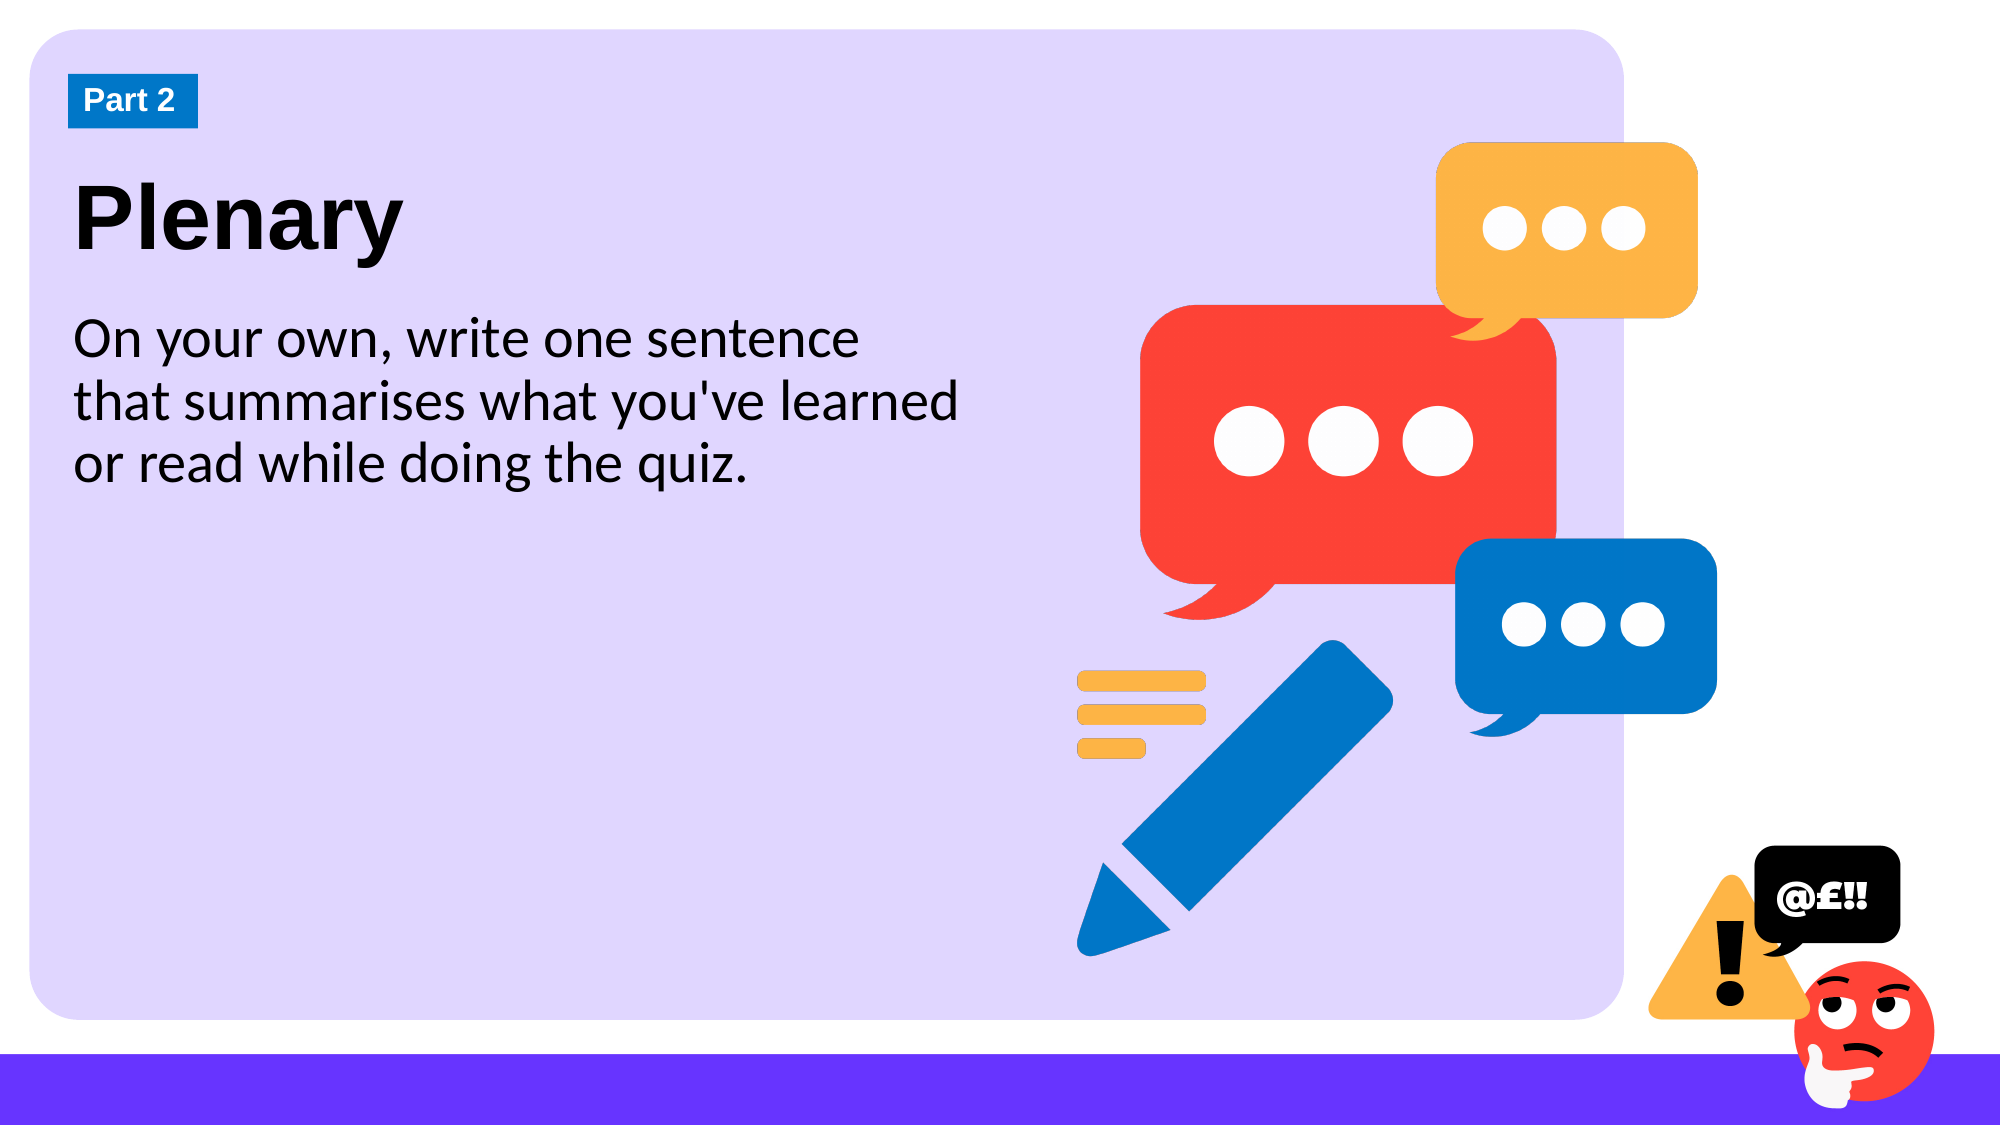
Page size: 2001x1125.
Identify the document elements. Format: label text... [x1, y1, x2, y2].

text_box Plenary [59, 59, 1857, 278]
text_box [28, 28, 1625, 1021]
picture [0, 0, 2000, 1125]
list On your own, write one sentence that summarises what you've learned or read while doing the quiz. [59, 299, 985, 1014]
